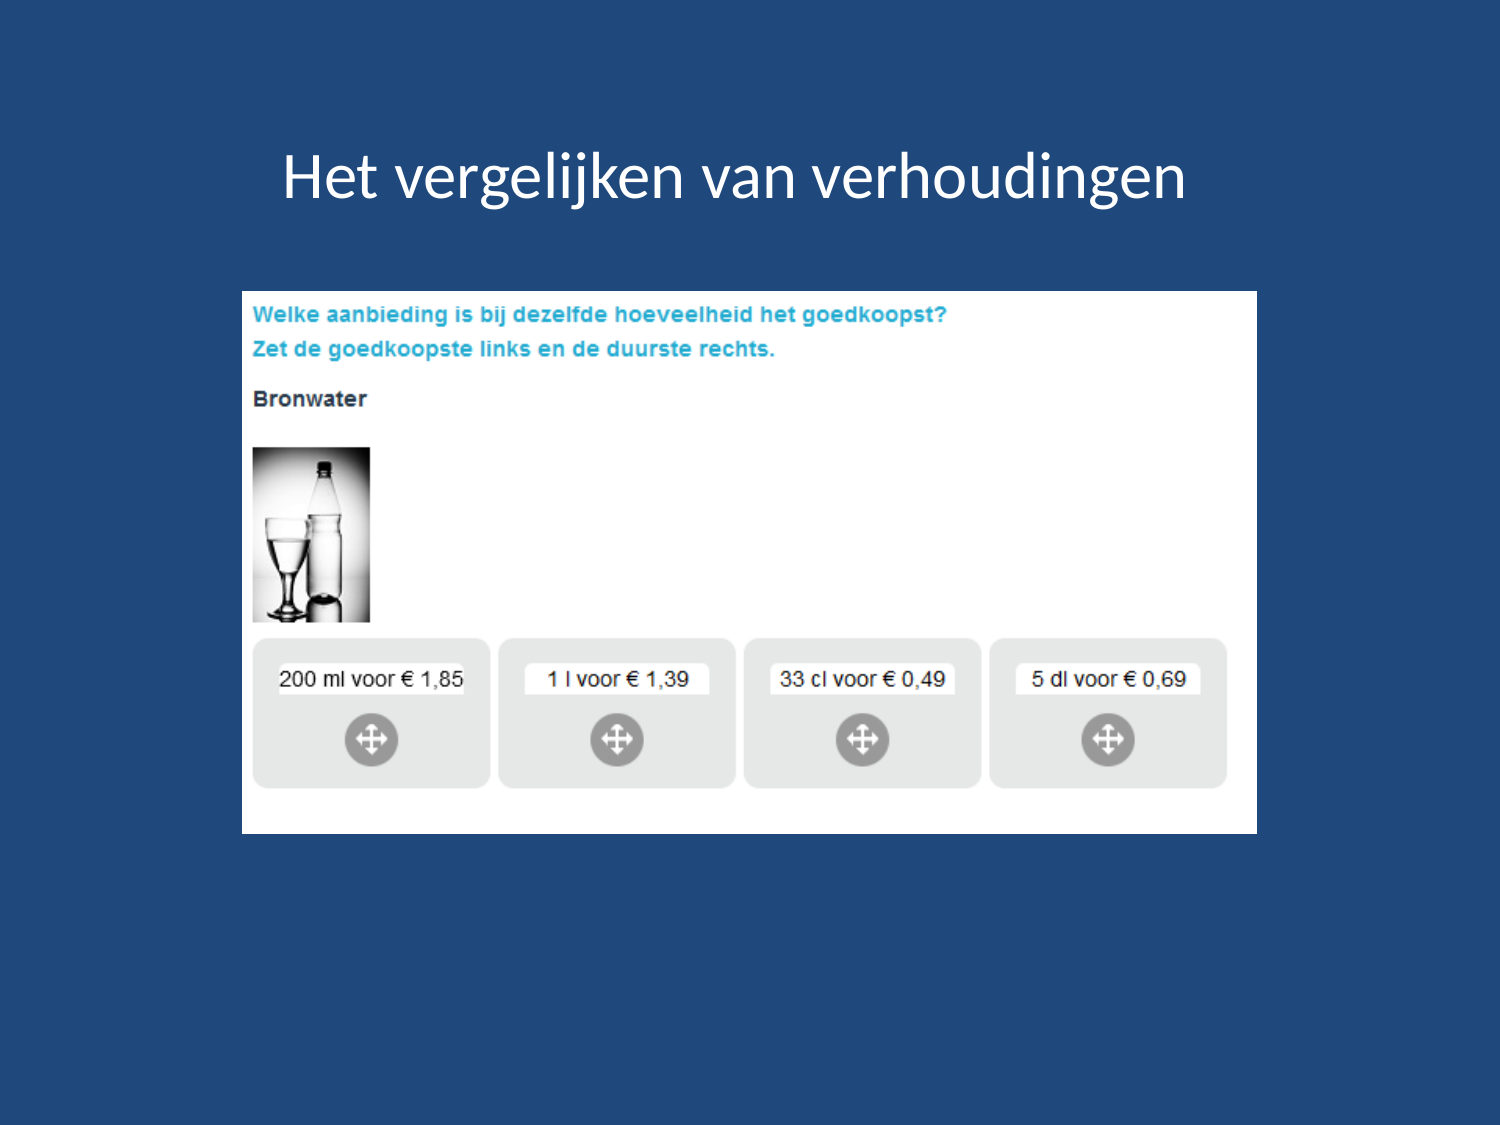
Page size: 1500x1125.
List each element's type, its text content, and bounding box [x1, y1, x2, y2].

picture [242, 291, 1258, 834]
text_box Het vergelijken van verhoudingen [267, 124, 1218, 220]
